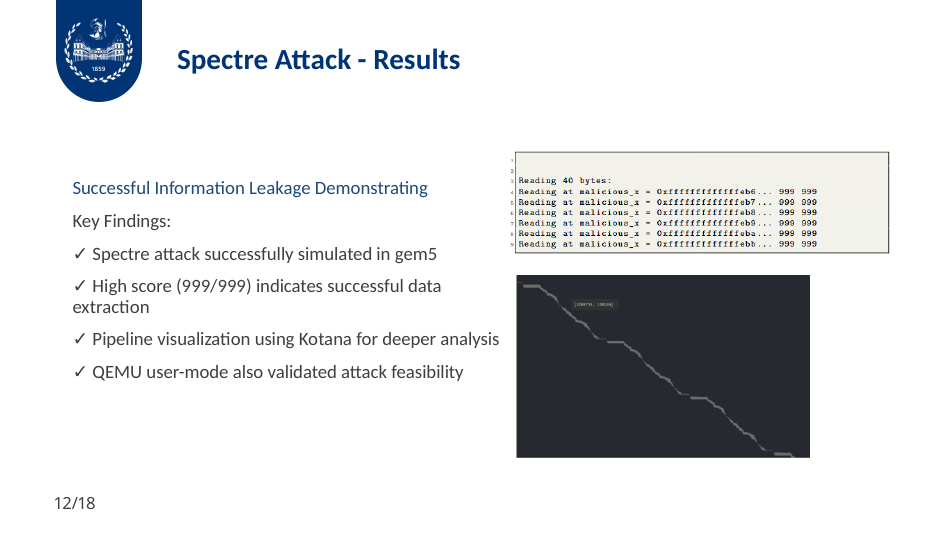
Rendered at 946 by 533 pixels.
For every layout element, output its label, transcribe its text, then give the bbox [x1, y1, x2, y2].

text_box Successful Information Leakage Demonstrating Key Findings: ✓ Spectre attack successfully simulated in gem5 ✓ High score (999/999) indicates successful data extraction ✓ Pipeline visualization using Kotana for deeper analysis ✓ QEMU user-mode also validated attack feasibility [72, 178, 506, 417]
slide_number 12/18 [47, 492, 98, 513]
picture [497, 148, 910, 261]
picture [56, 0, 142, 102]
title Spectre Attack - Results [175, 40, 487, 103]
picture [510, 269, 822, 462]
